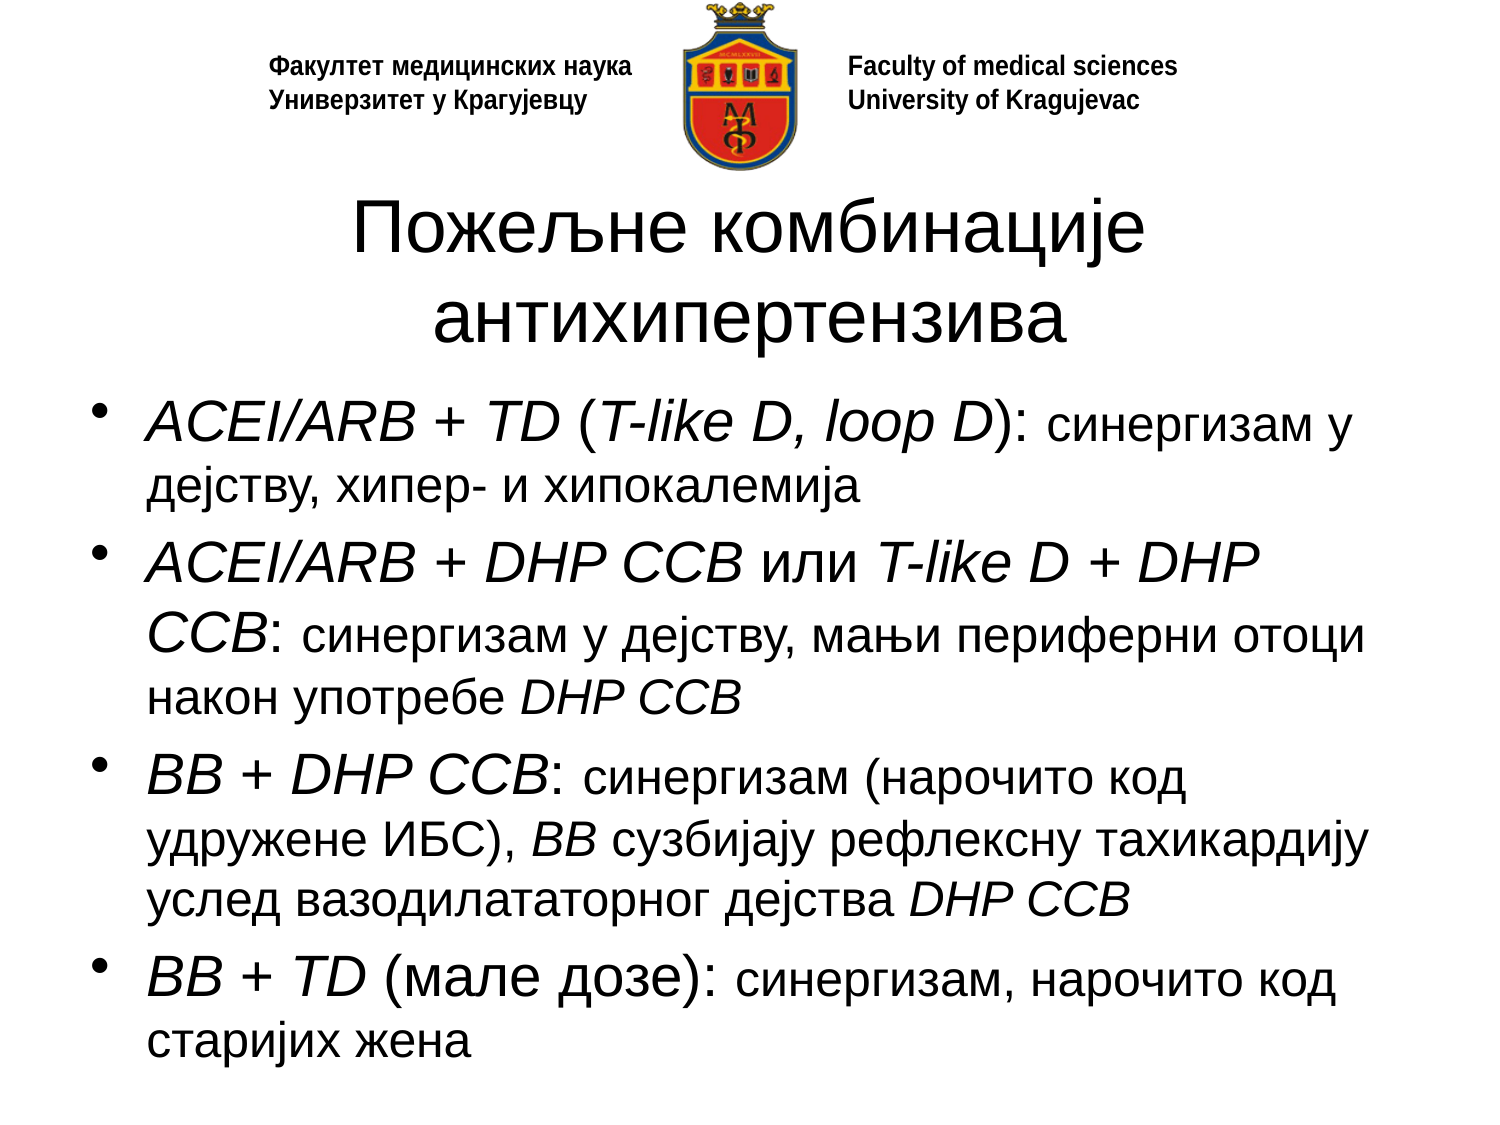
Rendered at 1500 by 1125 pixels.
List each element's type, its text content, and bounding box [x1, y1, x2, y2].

list ACEI/ARB + TD (T-like D, loop D): синергизам у дејству, хипер- и хипокалемија ACEI/ARB + DHP CCB или T-like D + DHP CCB: синергизам у дејству, мањи периферни отоци након употребе DHP CCB BB + DHP CCB: синергизам (нарочито код удружене ИБС), BB сузбијају рефлексну тахикардију услед вазодилататорног дејства DHP CCB BB + TD (мале дозе): синергизам, нарочито код старијих жена [74, 374, 1426, 1118]
title Пожељне комбинације антихипертензива [74, 173, 1426, 362]
